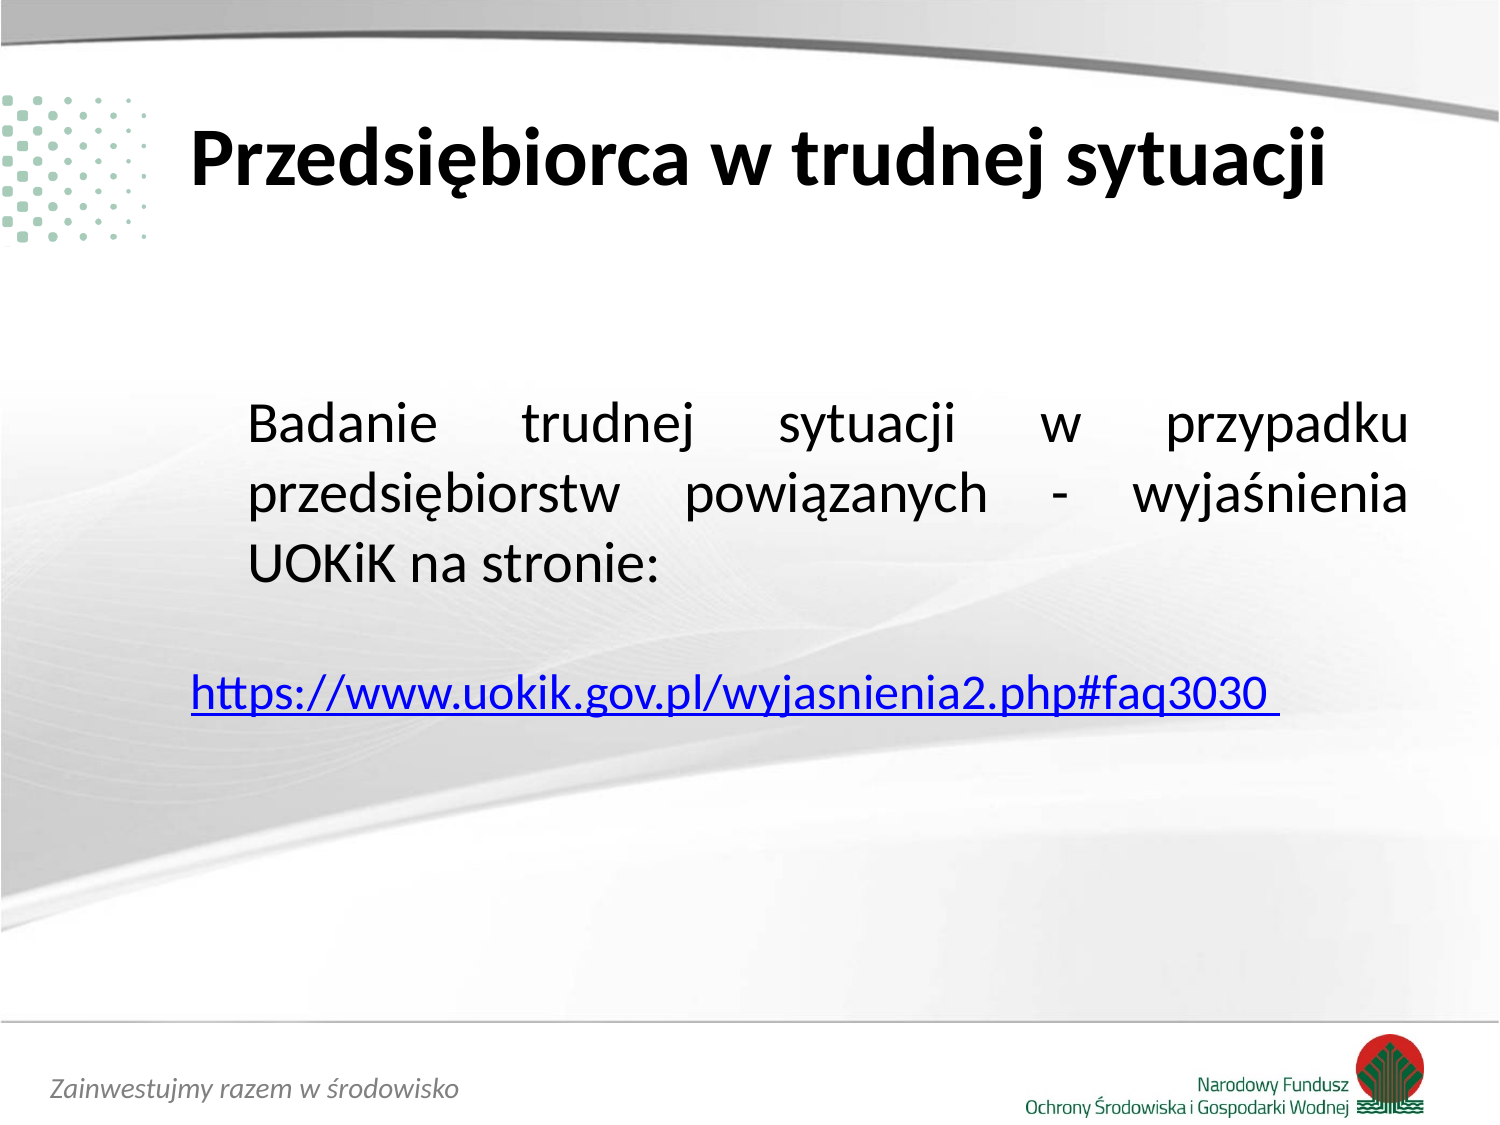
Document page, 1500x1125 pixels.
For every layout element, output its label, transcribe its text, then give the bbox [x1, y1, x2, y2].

picture [0, 0, 1499, 1023]
picture [1026, 1034, 1424, 1118]
title Przedsiębiorca w trudnej sytuacji [175, 58, 1425, 247]
list Badanie trudnej sytuacji w przypadku przedsiębiorstw powiązanych - wyjaśnienia UOKiK na stronie: https://www.uokik.gov.pl/wyjasnienia2.php#faq3030 [175, 262, 1425, 1005]
